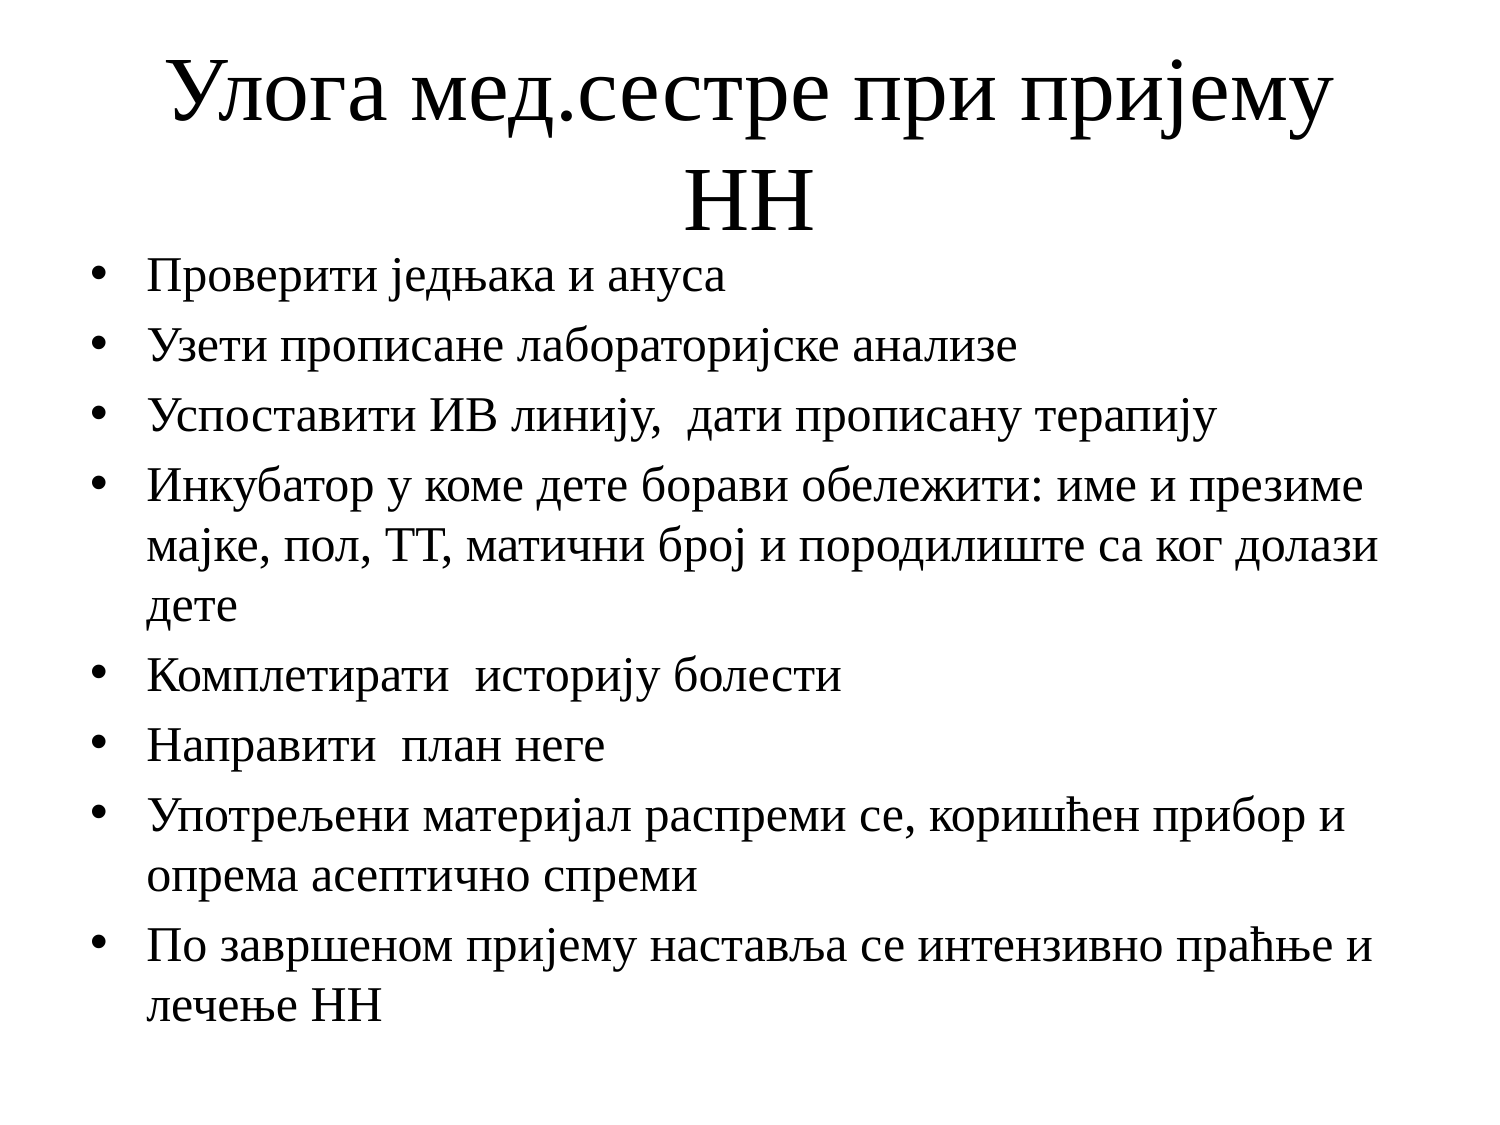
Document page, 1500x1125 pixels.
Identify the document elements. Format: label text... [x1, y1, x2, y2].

title Улога мед.сестре при пријему НН [75, 45, 1425, 233]
list Проверити једњака и ануса Узети прописане лабораторијске анализе Успоставити ИВ линију, дати прописану терапију Инкубатор у коме дете борави обележити: име и презиме мајке, пол, ТТ, матични број и породилиште са ког долази дете Комплетирати историју болести Направити план неге Употрељени материјал распреми се, коришћен прибор и опрема асептично спреми По завршеном пријему наставља се интензивно праћње и лечење НН [75, 234, 1425, 977]
